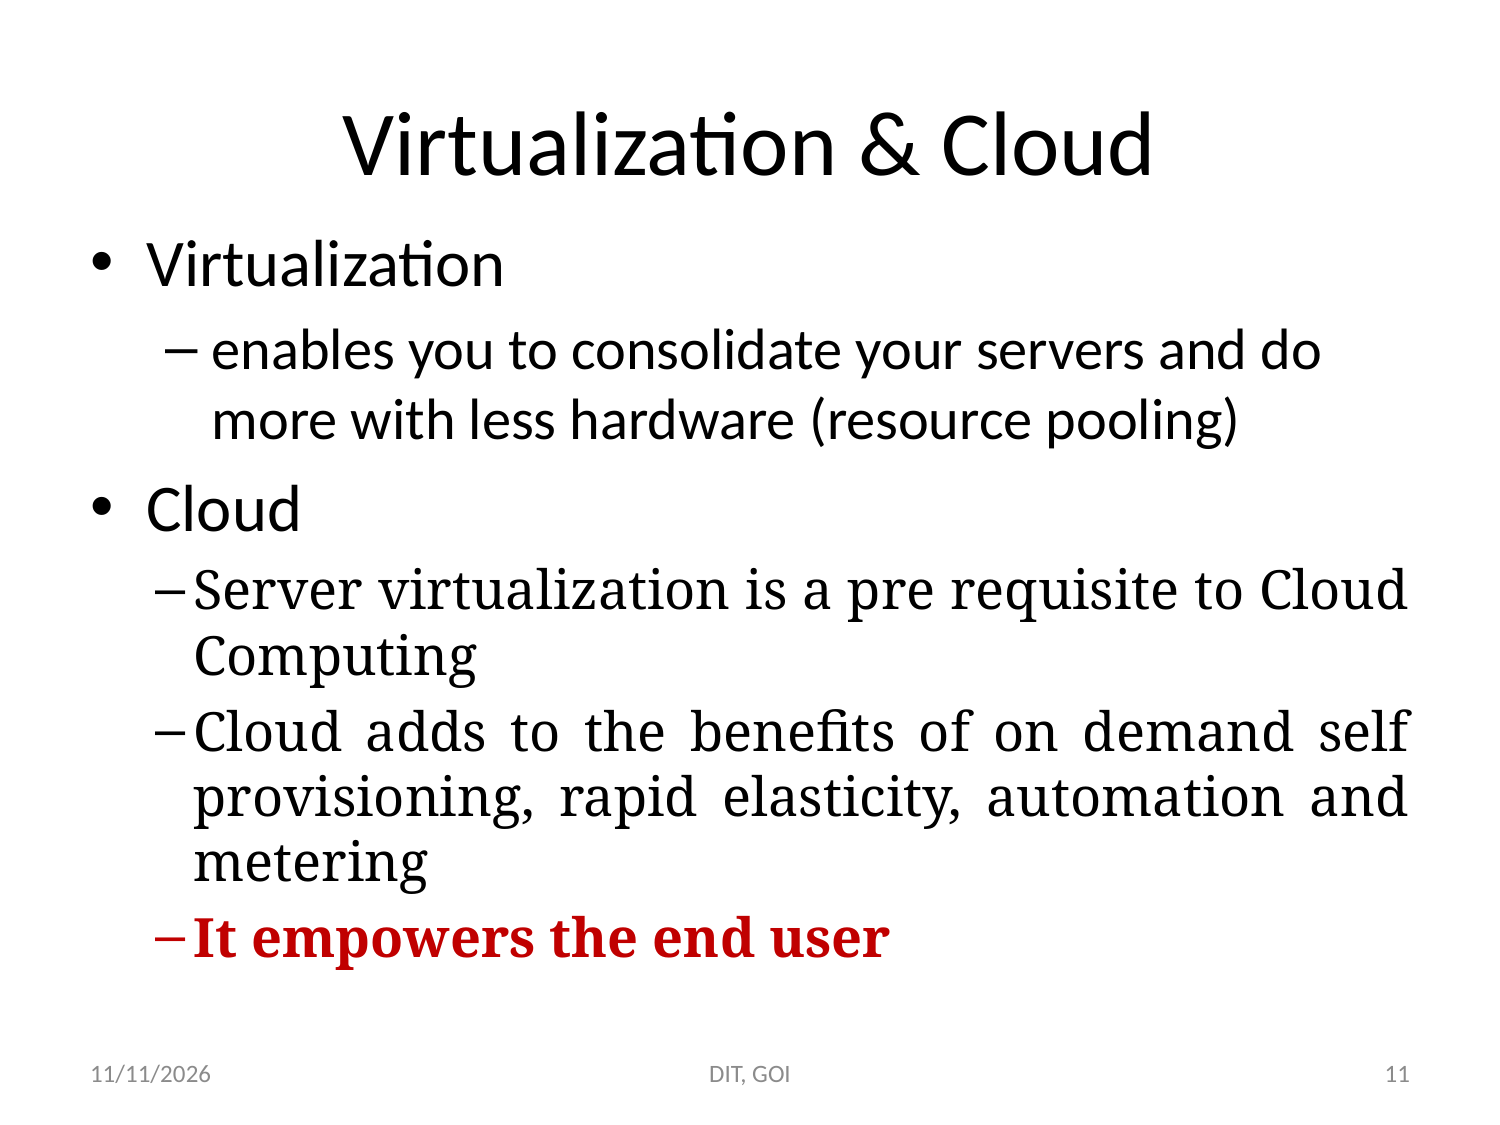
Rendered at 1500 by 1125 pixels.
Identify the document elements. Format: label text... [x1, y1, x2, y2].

list Virtualization enables you to consolidate your servers and do more with less hardware (resource pooling) Cloud Server virtualization is a pre requisite to Cloud Computing Cloud adds to the benefits of on demand self provisioning, rapid elasticity, automation and metering It empowers the end user [75, 212, 1425, 1005]
title Virtualization & Cloud [75, 45, 1425, 212]
slide_number 11 [1074, 1042, 1425, 1103]
footer DIT, GOI [512, 1042, 988, 1103]
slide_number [75, 1042, 425, 1103]
